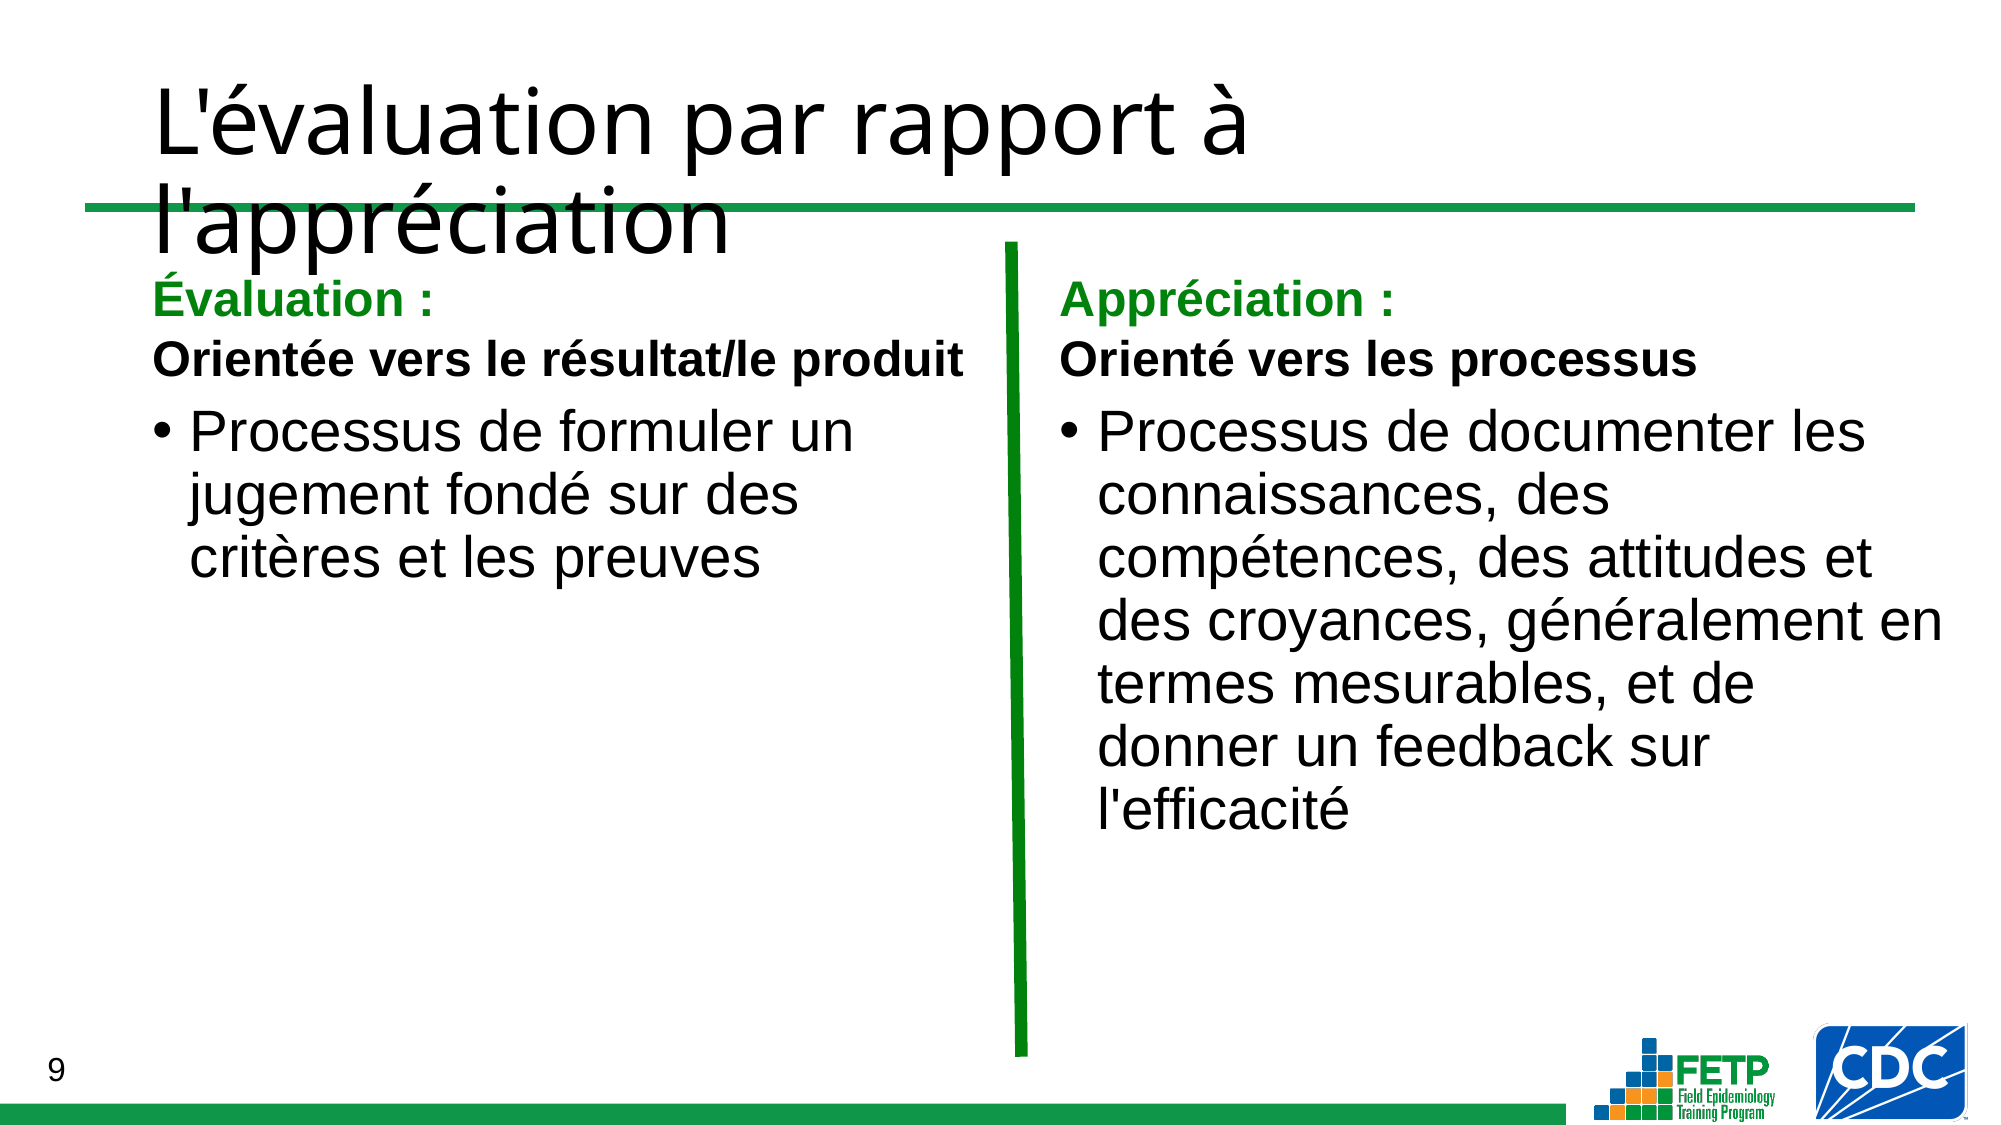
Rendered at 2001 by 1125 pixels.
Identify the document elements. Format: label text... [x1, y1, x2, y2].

list Évaluation : Orientée vers le résultat/le produit [137, 241, 984, 346]
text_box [1011, 241, 1022, 1057]
picture [1594, 1038, 1775, 1122]
title L'évaluation par rapport à l'appréciation [137, 68, 1863, 204]
list Processus de documenter les connaissances, des compétences, des attitudes et des croyances, généralement en termes mesurables, et de donner un feedback sur l'efficacité [1045, 393, 1966, 1008]
picture [1813, 1023, 1968, 1122]
text_box Processus de formuler un jugement fondé sur des critères et les preuves [137, 393, 984, 1008]
list Appréciation : Orienté vers les processus [1045, 241, 1896, 393]
list [137, 346, 984, 393]
